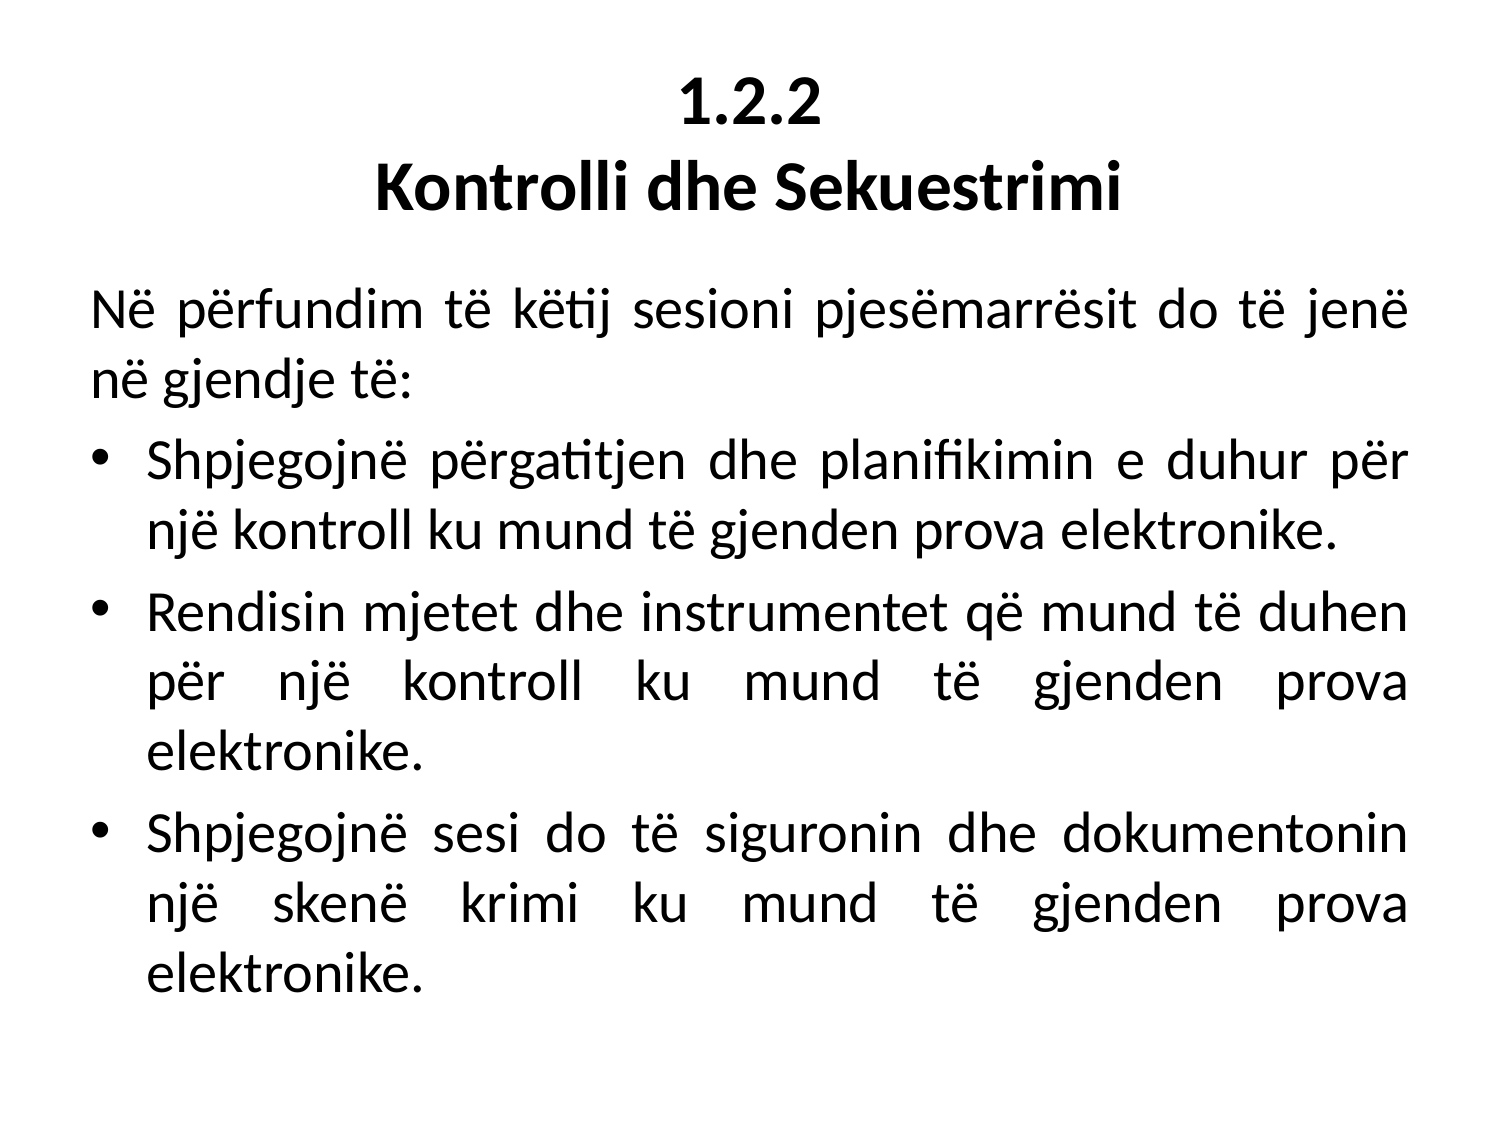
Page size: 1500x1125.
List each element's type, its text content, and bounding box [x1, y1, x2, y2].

title 1.2.2 Kontrolli dhe Sekuestrimi [75, 45, 1425, 233]
list Në përfundim të këtij sesioni pjesëmarrësit do të jenë në gjendje të: Shpjegojnë përgatitjen dhe planifikimin e duhur për një kontroll ku mund të gjenden prova elektronike. Rendisin mjetet dhe instrumentet që mund të duhen për një kontroll ku mund të gjenden prova elektronike. Shpjegojnë sesi do të siguronin dhe dokumentonin një skenë krimi ku mund të gjenden prova elektronike. [75, 262, 1425, 1077]
